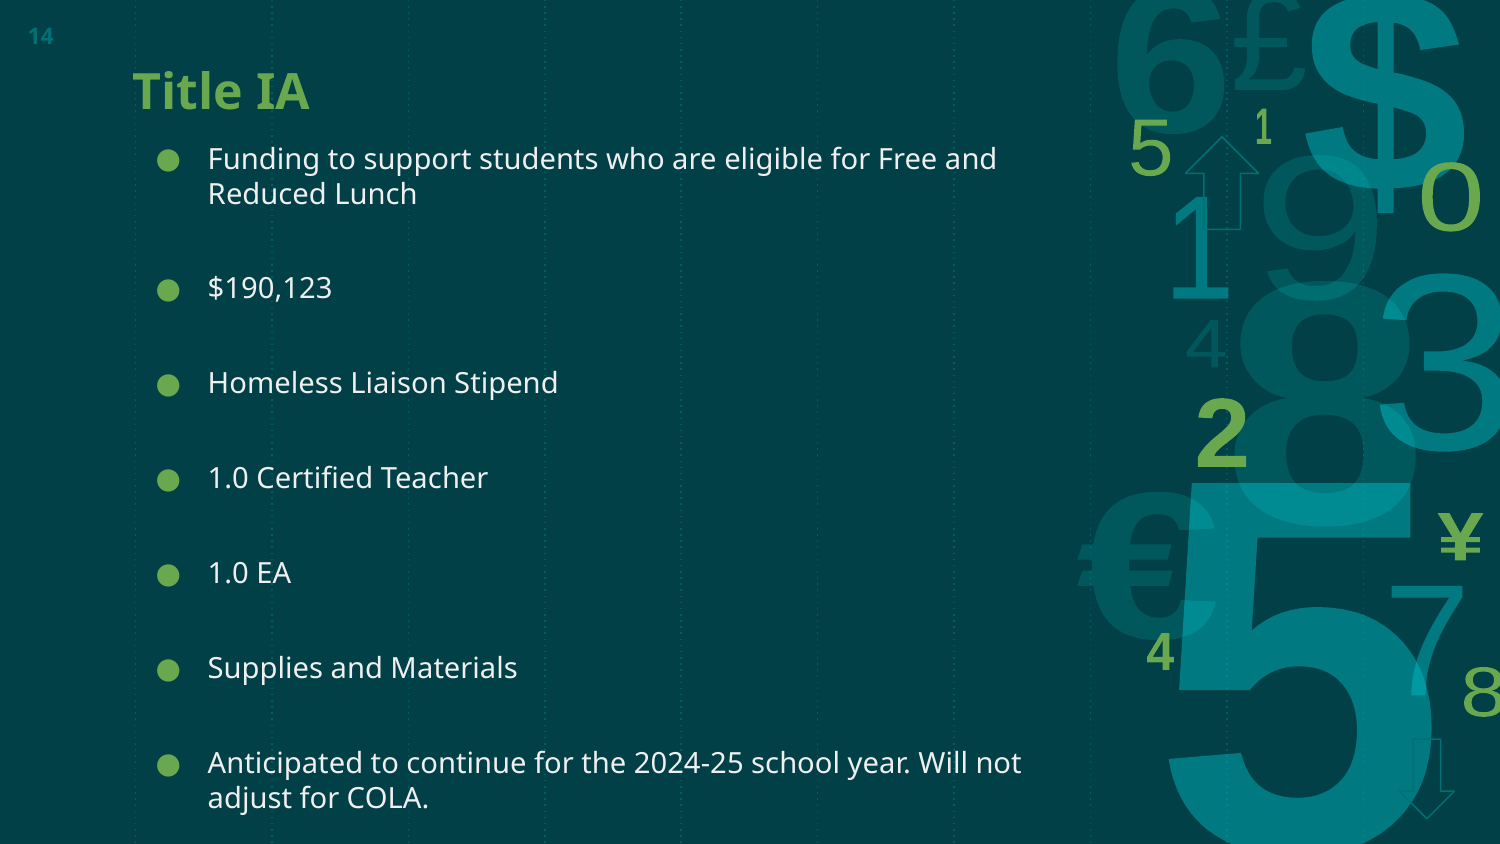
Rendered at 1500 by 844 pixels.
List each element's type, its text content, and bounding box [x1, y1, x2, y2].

slide_number ‹#› [12, 6, 103, 66]
title Title IA [117, 20, 966, 124]
list Funding to support students who are eligible for Free and Reduced Lunch $190,123 Homeless Liaison Stipend 1.0 Certified Teacher 1.0 EA Supplies and Materials Anticipated to continue for the 2024-25 school year. Will not adjust for COLA. [117, 124, 1126, 805]
